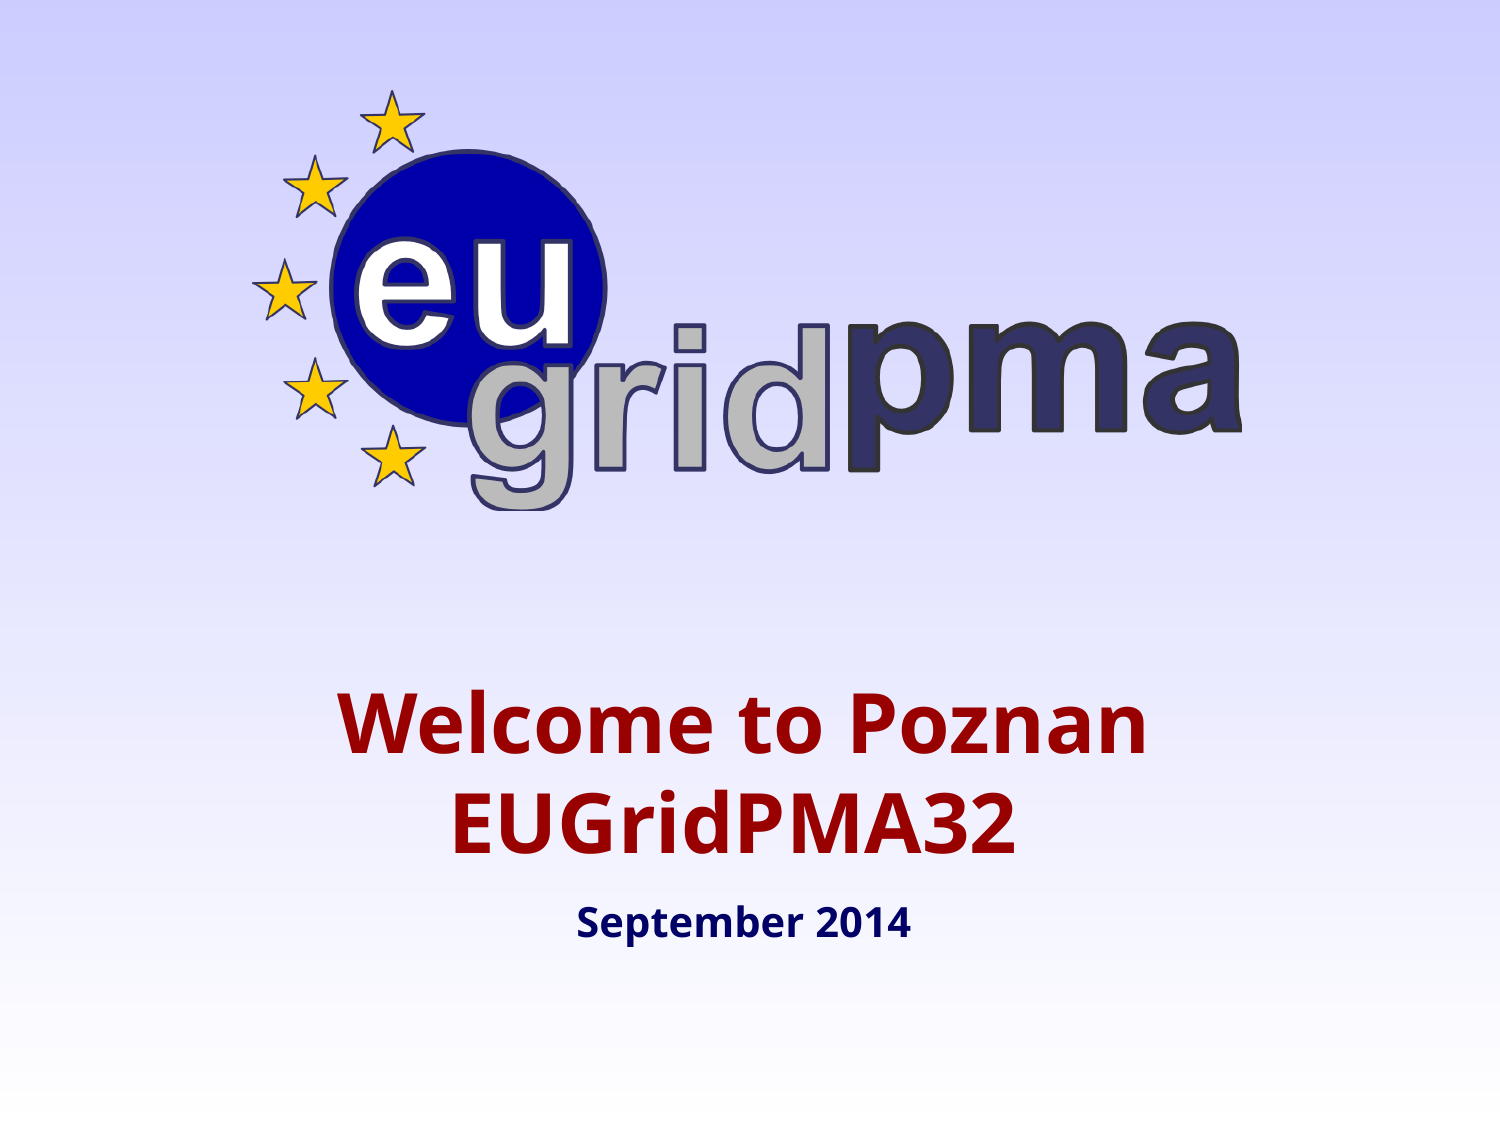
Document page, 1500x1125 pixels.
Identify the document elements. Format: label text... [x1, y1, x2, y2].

picture [252, 90, 1242, 511]
title Welcome to Poznan EUGridPMA32 September 2014 [36, 573, 1452, 1087]
